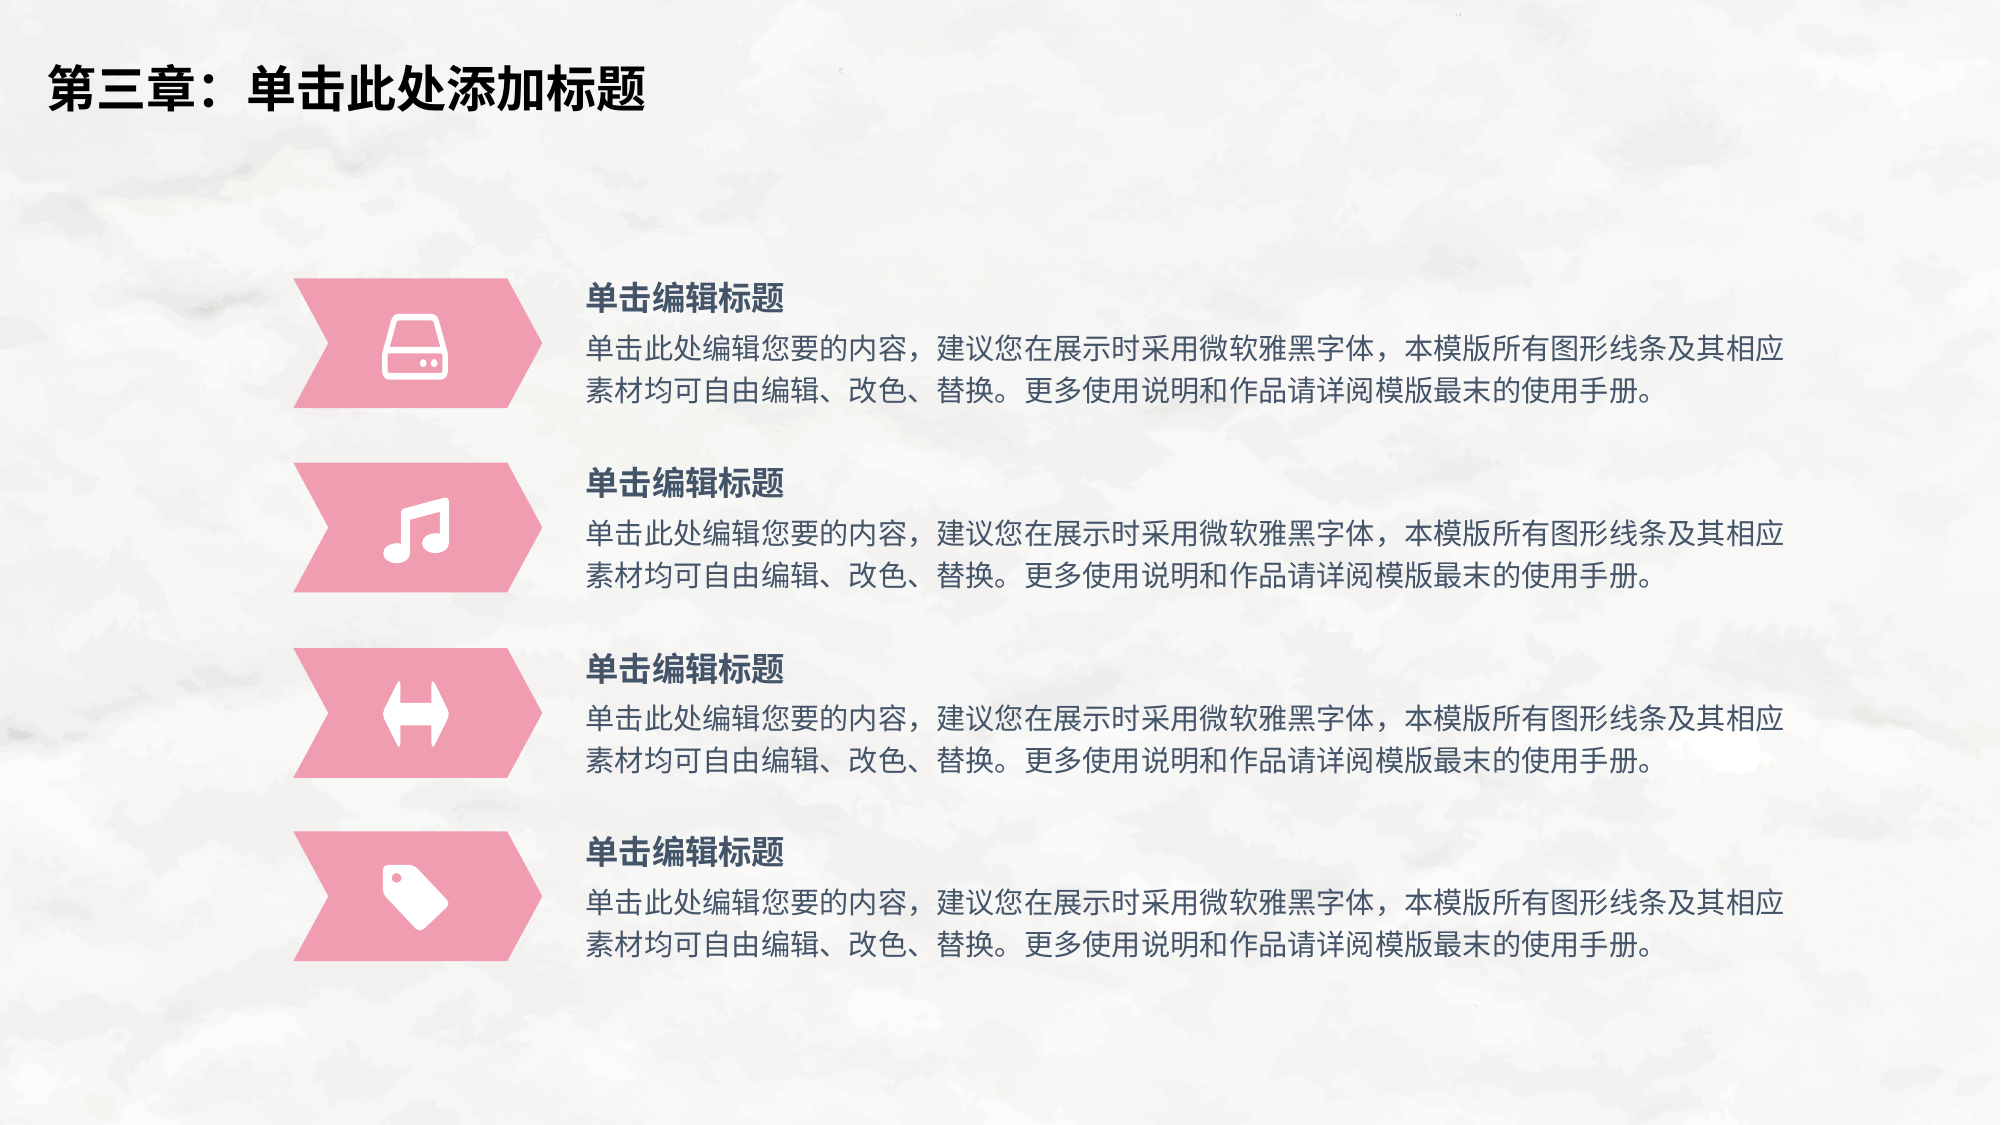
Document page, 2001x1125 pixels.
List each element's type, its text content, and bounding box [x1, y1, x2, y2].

text_box [291, 277, 544, 410]
text_box 单击此处编辑您要的内容，建议您在展示时采用微软雅黑字体，本模版所有图形线条及其相应素材均可自由编辑、改色、替换。更多使用说明和作品请详阅模版最末的使用手册。 [585, 693, 1798, 778]
text_box 单击编辑标题 [585, 277, 798, 318]
text_box [291, 830, 544, 963]
text_box 第三章：单击此处添加标题 [31, 50, 688, 125]
text_box [383, 497, 449, 564]
text_box [382, 313, 448, 380]
text_box 单击编辑标题 [585, 831, 798, 872]
text_box 单击编辑标题 [585, 462, 798, 503]
text_box 单击此处编辑您要的内容，建议您在展示时采用微软雅黑字体，本模版所有图形线条及其相应素材均可自由编辑、改色、替换。更多使用说明和作品请详阅模版最末的使用手册。 [585, 323, 1798, 408]
text_box [291, 461, 544, 594]
text_box [382, 864, 449, 931]
text_box 单击编辑标题 [585, 648, 798, 689]
text_box [383, 681, 449, 747]
text_box 单击此处编辑您要的内容，建议您在展示时采用微软雅黑字体，本模版所有图形线条及其相应素材均可自由编辑、改色、替换。更多使用说明和作品请详阅模版最末的使用手册。 [585, 877, 1798, 961]
text_box 单击此处编辑您要的内容，建议您在展示时采用微软雅黑字体，本模版所有图形线条及其相应素材均可自由编辑、改色、替换。更多使用说明和作品请详阅模版最末的使用手册。 [585, 508, 1798, 593]
picture [0, 0, 2001, 1125]
text_box [291, 647, 544, 779]
